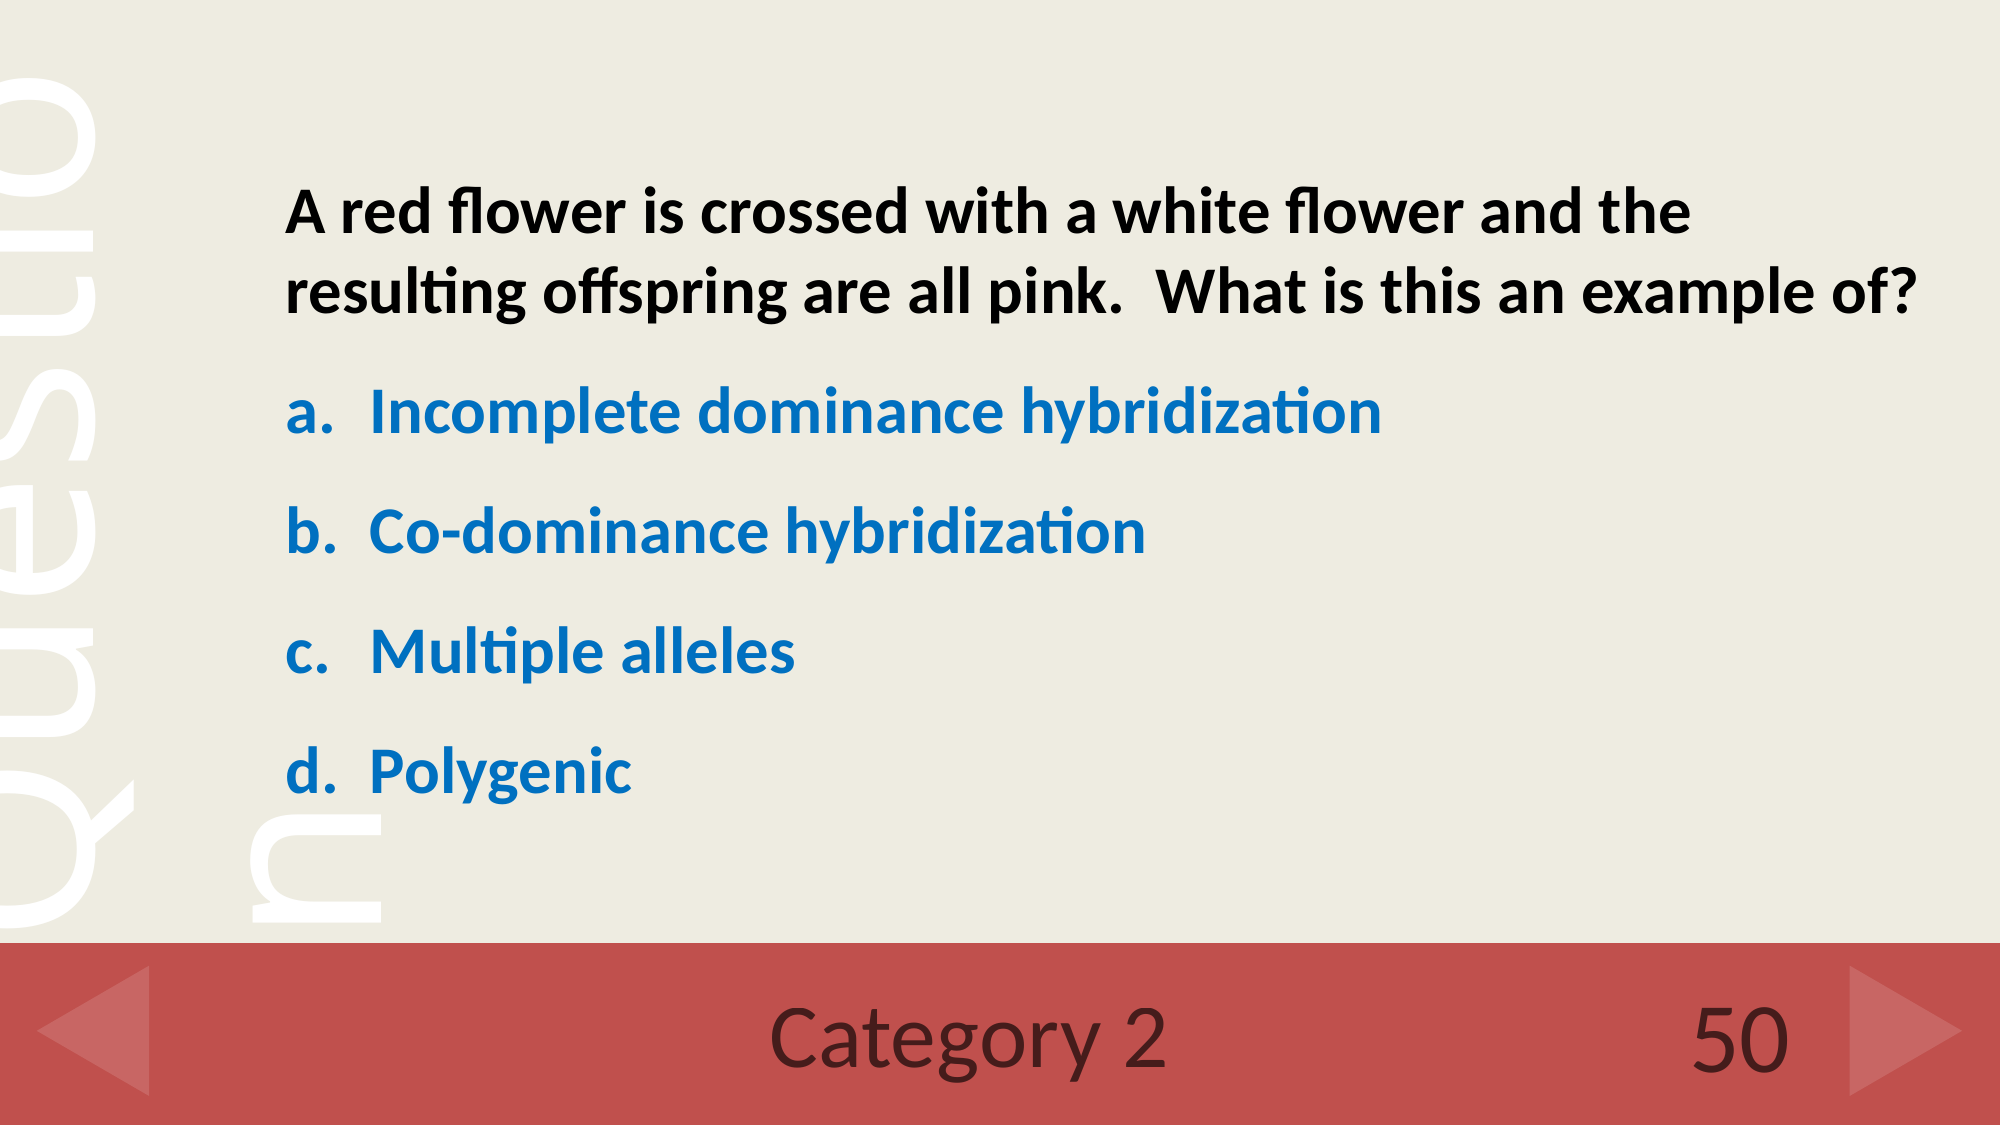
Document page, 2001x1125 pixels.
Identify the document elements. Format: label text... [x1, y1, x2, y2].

list A red flower is crossed with a white flower and the resulting offspring are all pink. What is this an example of? Incomplete dominance hybridization Co-dominance hybridization Multiple alleles Polygenic [270, 119, 1958, 854]
title Category 2 [69, 937, 1870, 1125]
